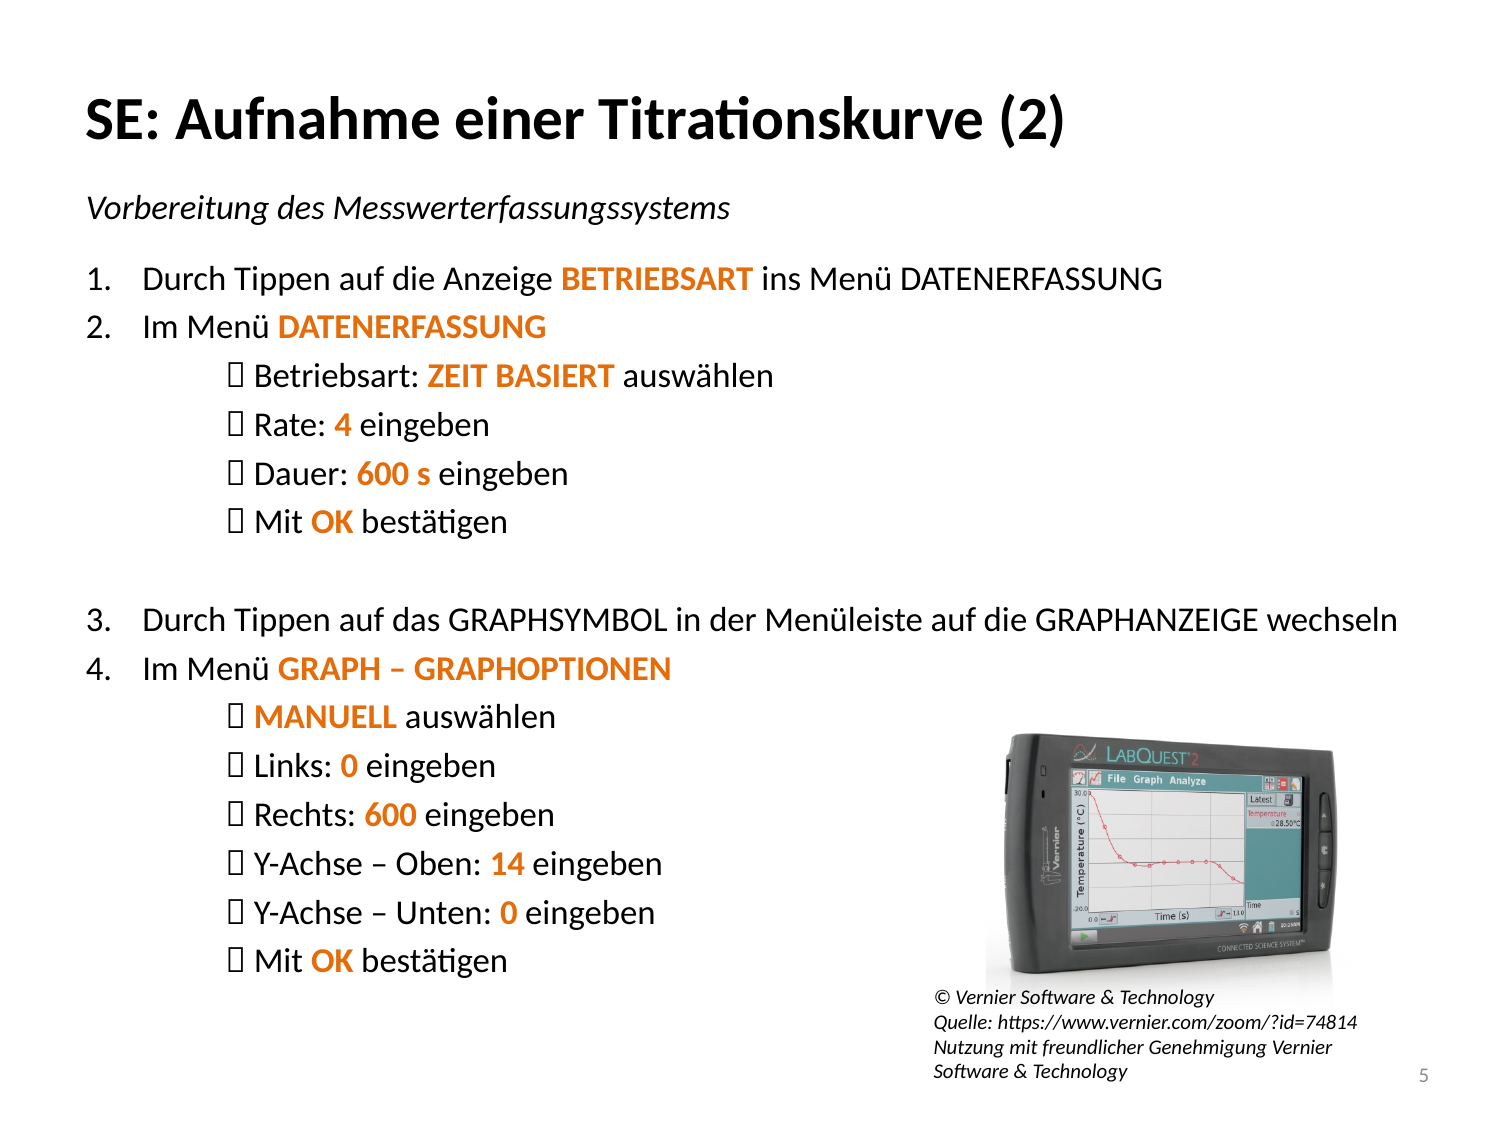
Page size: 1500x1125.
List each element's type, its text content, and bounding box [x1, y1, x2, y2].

slide_number 5 [1400, 1051, 1430, 1087]
text_box © Vernier Software & Technology Quelle: https://www.vernier.com/zoom/?id=74814 Nutzung mit freundlicher Genehmigung Vernier Software & Technology [918, 975, 1400, 1091]
title SE: Aufnahme einer Titrationskurve (2) [70, 70, 1430, 160]
picture [985, 715, 1365, 1010]
list Vorbereitung des Messwerterfassungssystems Durch Tippen auf die Anzeige BETRIEBSART ins Menü DATENERFASSUNG Im Menü DATENERFASSUNG  Betriebsart: ZEIT BASIERT auswählen  Rate: 4 eingeben  Dauer: 600 s eingeben  Mit OK bestätigen Durch Tippen auf das GRAPHSYMBOL in der Menüleiste auf die GRAPHANZEIGE wechseln Im Menü GRAPH – GRAPHOPTIONEN  MANUELL auswählen  Links: 0 eingeben  Rechts: 600 eingeben  Y-Achse – Oben: 14 eingeben  Y-Achse – Unten: 0 eingeben  Mit OK bestätigen [70, 177, 1430, 1004]
